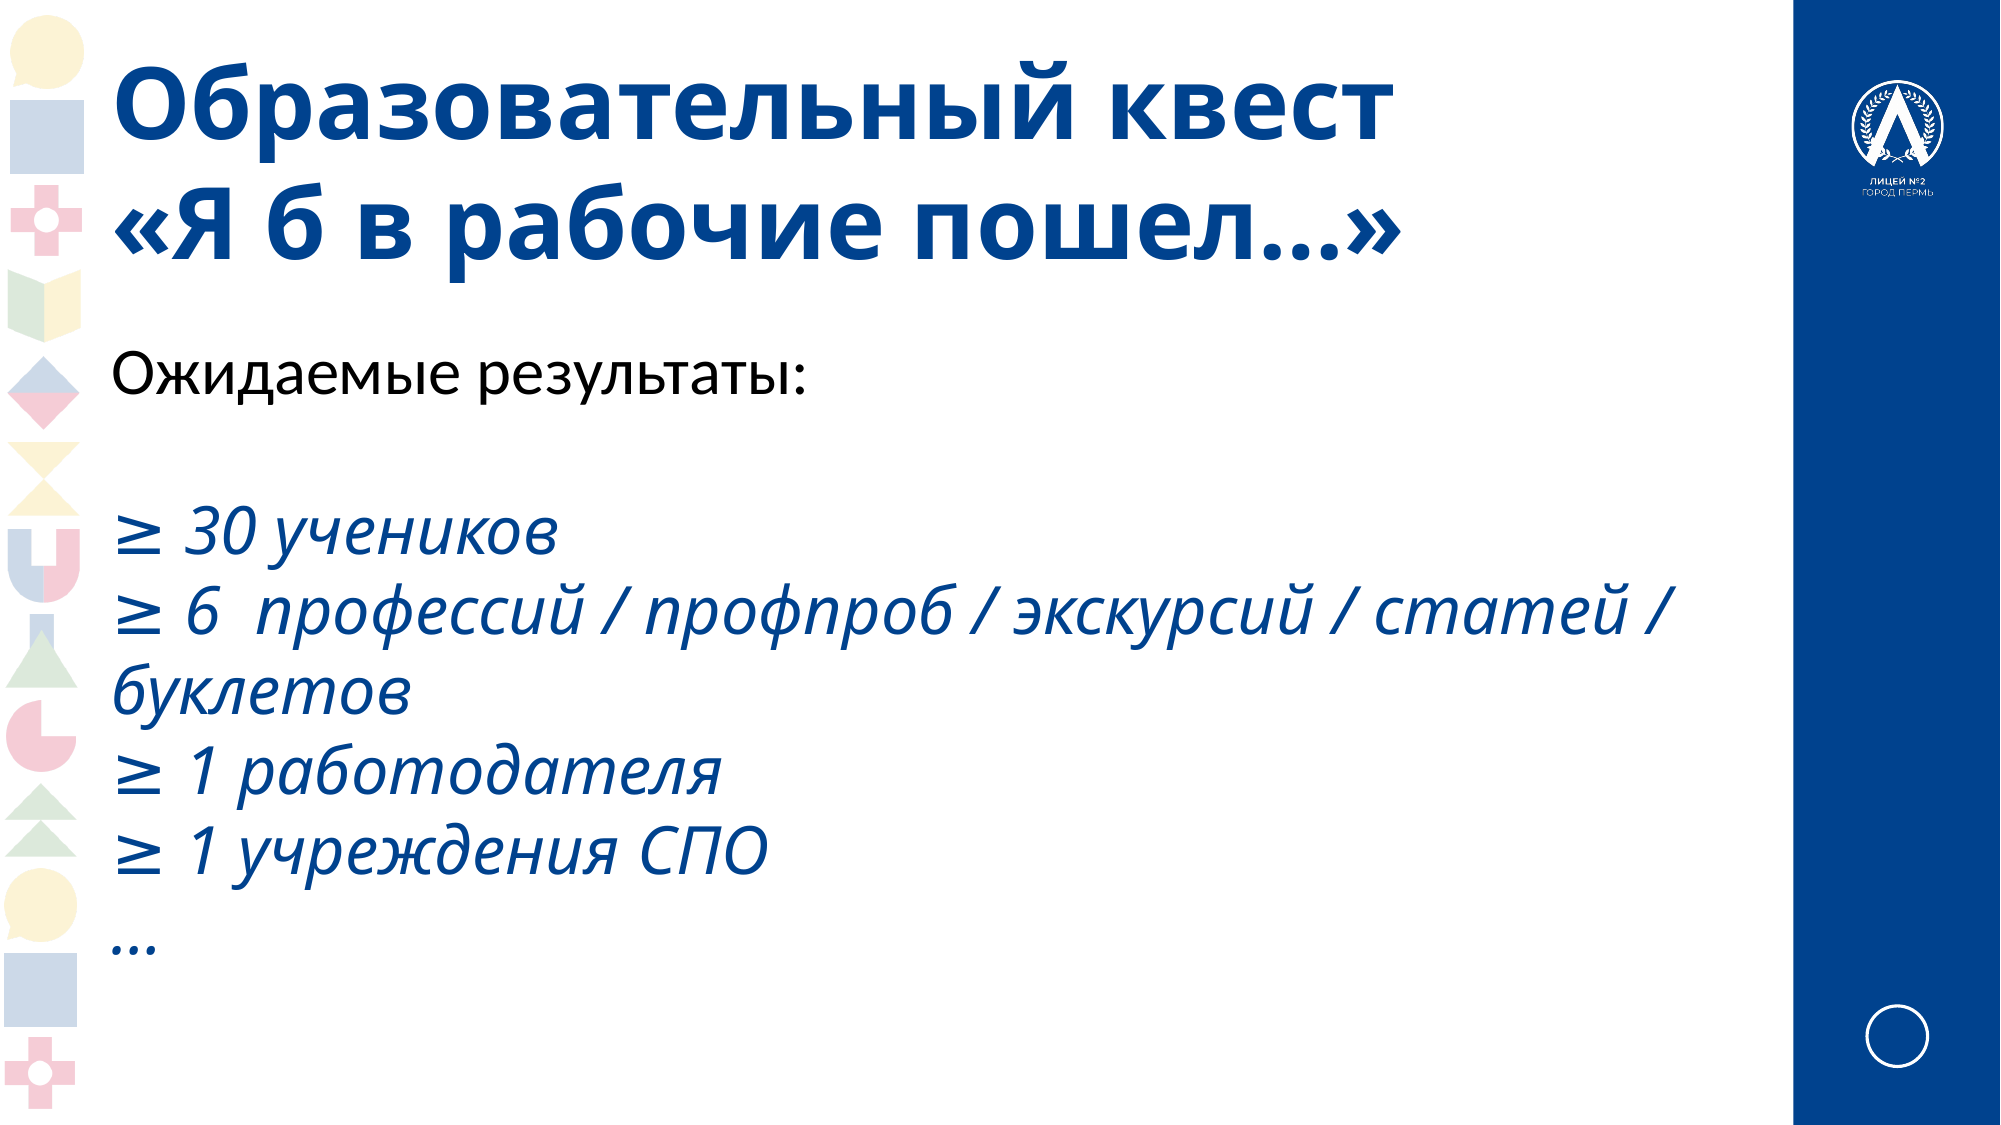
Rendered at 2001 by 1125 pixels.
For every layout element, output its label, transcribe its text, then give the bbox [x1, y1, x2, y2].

text_box [1865, 1004, 1929, 1068]
picture [4, 868, 77, 942]
text_box [1792, 0, 2000, 1125]
picture [10, 15, 84, 89]
picture [10, 184, 82, 256]
picture [4, 783, 77, 857]
picture [6, 442, 80, 516]
picture [7, 269, 81, 343]
picture [4, 953, 77, 1027]
picture [6, 529, 80, 603]
picture [4, 1037, 75, 1109]
text_box Ожидаемые результаты: ≥ 30 учеников ≥ 6 профессий / профпроб / экскурсий / статей / буклетов ≥ 1 работодателя ≥ 1 учреждения СПО … [96, 320, 1693, 975]
picture [5, 614, 78, 688]
picture [1851, 80, 1944, 197]
picture [6, 356, 80, 430]
picture [5, 700, 76, 772]
picture [10, 100, 84, 174]
text_box Образовательный квест «Я б в рабочие пошел…» [96, 32, 1751, 287]
